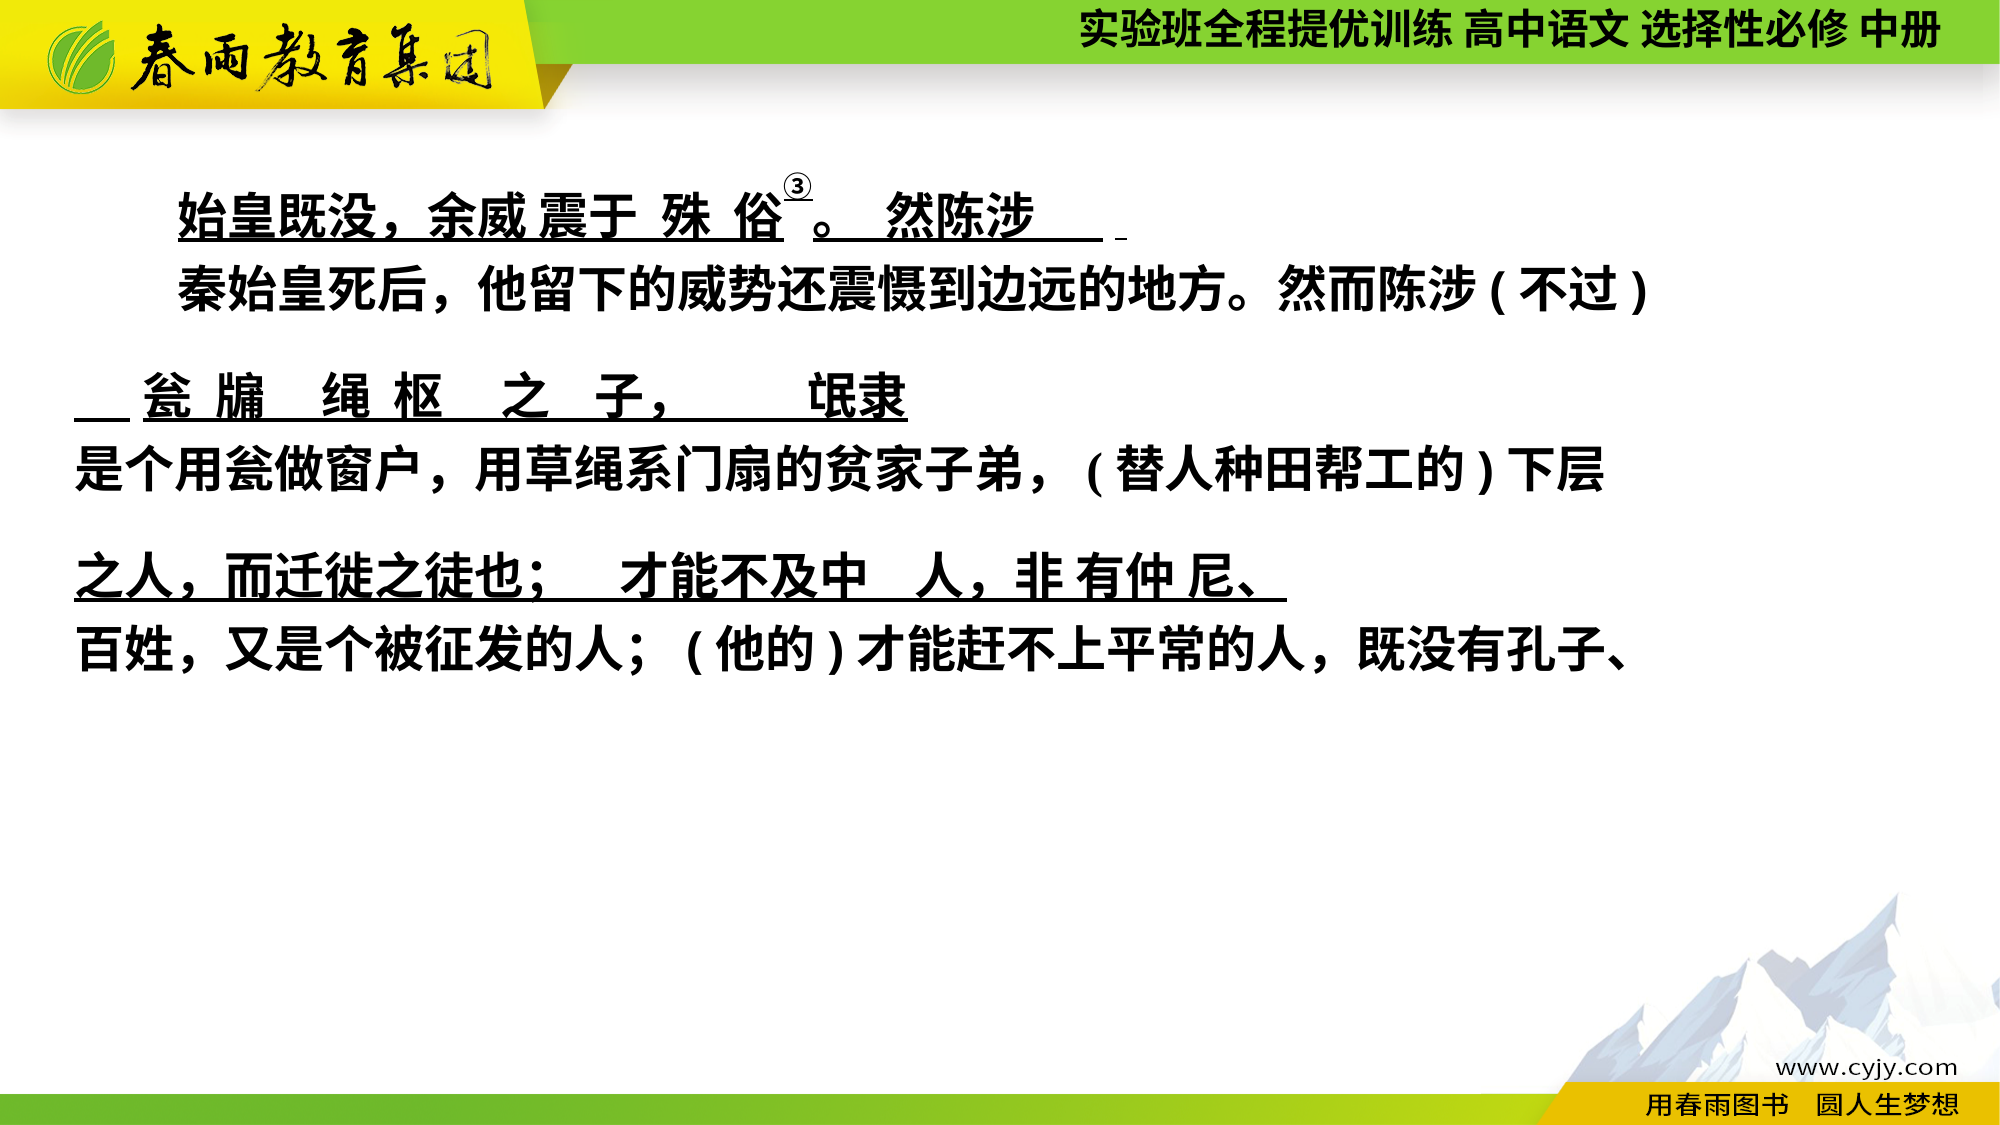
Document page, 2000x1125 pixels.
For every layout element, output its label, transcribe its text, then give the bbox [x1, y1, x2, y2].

text_box 秦始皇死后，他留下的威势还震慑到边远的地方。然而陈涉(不过) 是个用瓮做窗户，用草绳系门扇的贫家子弟，(替人种田帮工的)下层 百姓，又是个被征发的人；(他的)才能赶不上平常的人，既没有孔子、 [59, 219, 1944, 685]
picture [0, 0, 2000, 1125]
